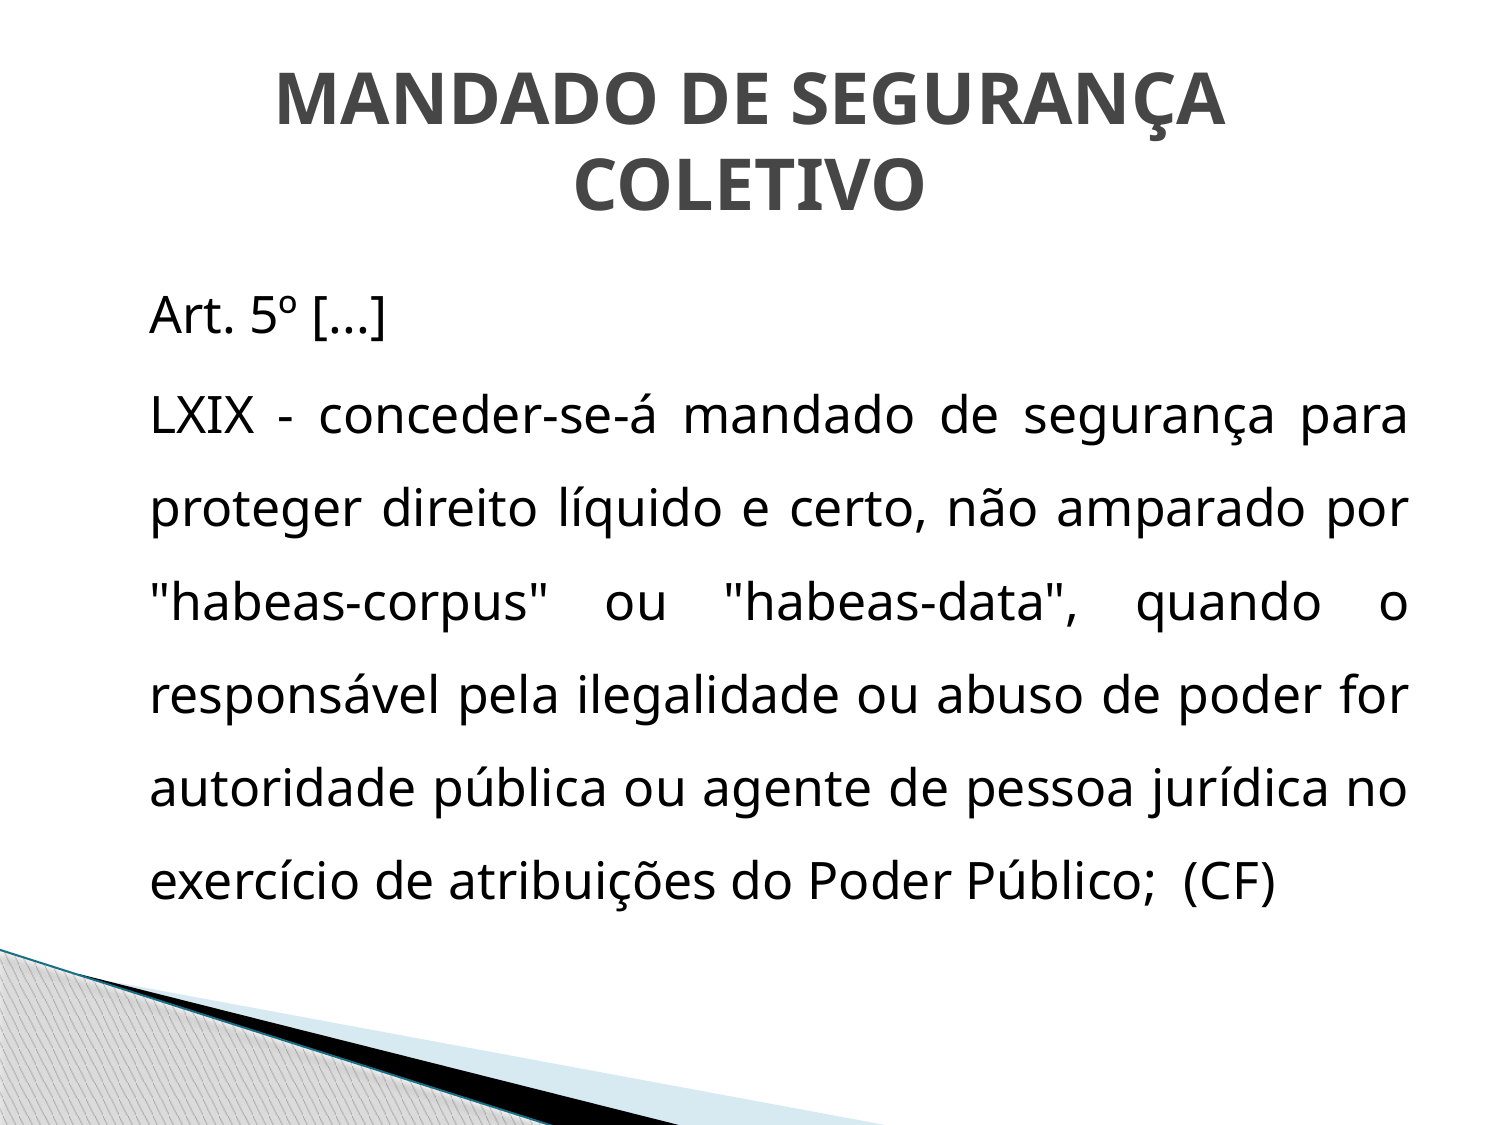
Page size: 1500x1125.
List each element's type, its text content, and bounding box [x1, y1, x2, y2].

list Art. 5º [...] LXIX - conceder-se-á mandado de segurança para proteger direito líquido e certo, não amparado por "habeas-corpus" ou "habeas-data", quando o responsável pela ilegalidade ou abuso de poder for autoridade pública ou agente de pessoa jurídica no exercício de atribuições do Poder Público; (CF) [75, 243, 1425, 986]
title MANDADO DE SEGURANÇA COLETIVO [75, 45, 1425, 233]
